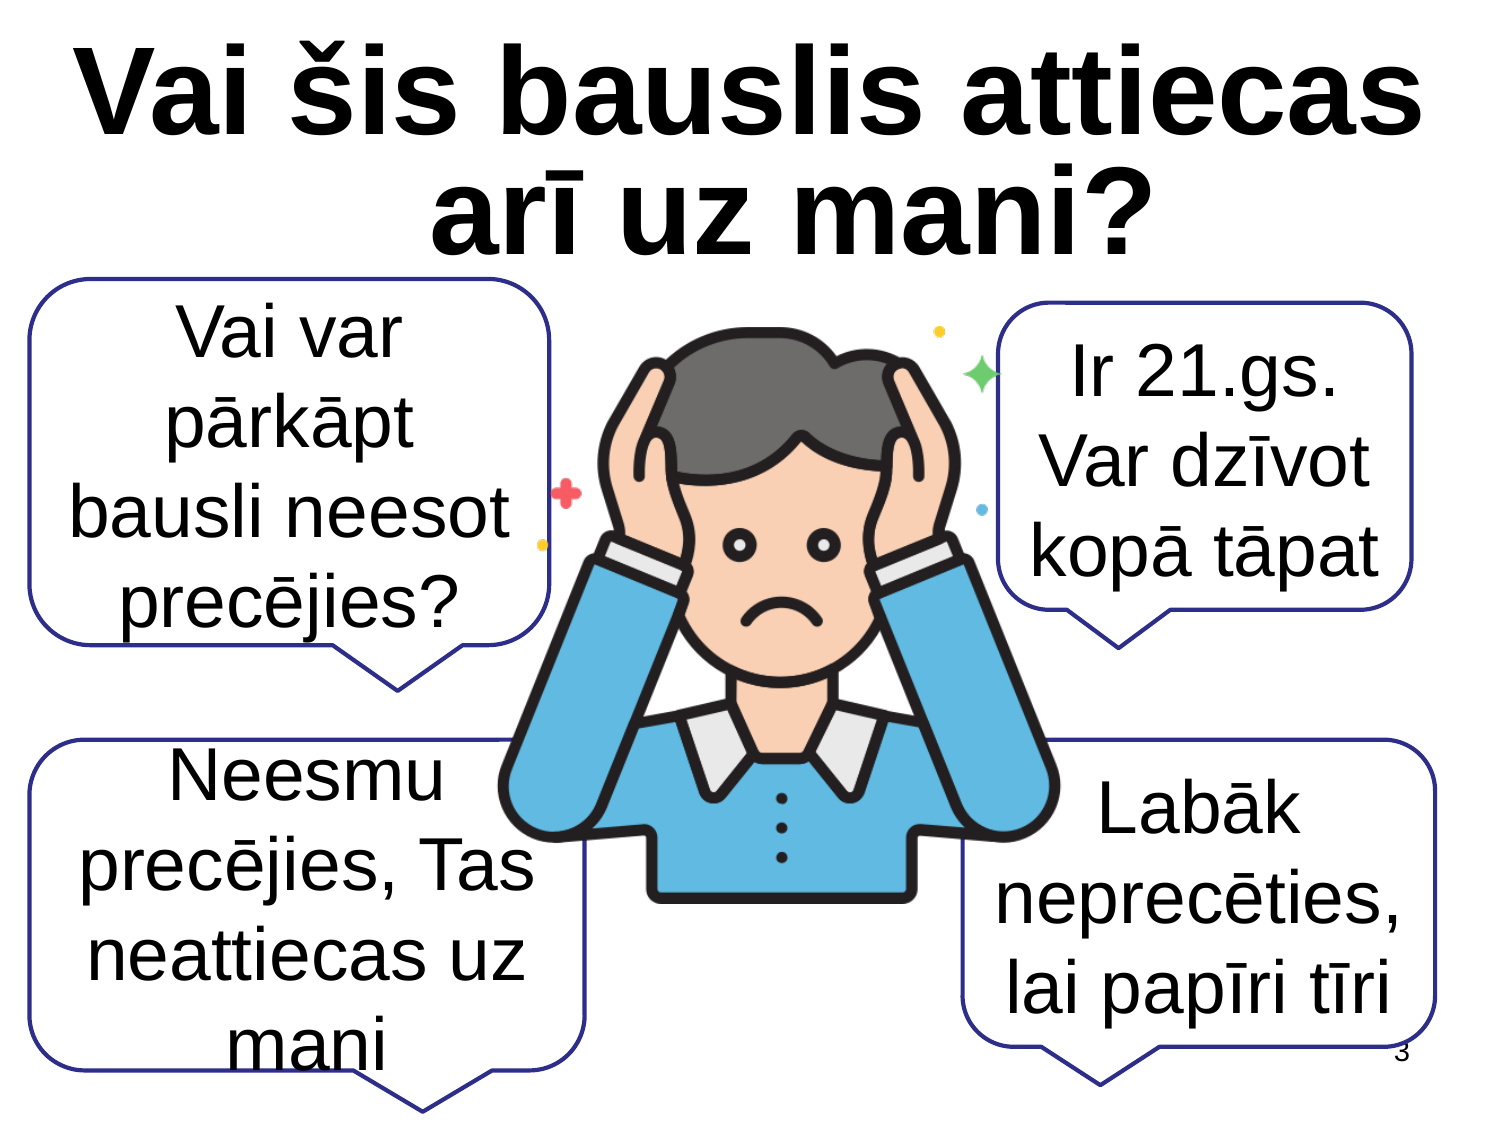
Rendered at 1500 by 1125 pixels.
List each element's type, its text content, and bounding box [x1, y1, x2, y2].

picture [489, 326, 1068, 904]
text_box Neesmu precējies, Tas neattiecas uz mani [27, 737, 587, 1114]
slide_number 3 [1074, 1030, 1426, 1103]
text_box Vai šis bauslis attiecas arī uz mani? [0, 30, 1500, 286]
text_box Labāk neprecēties, lai papīri tīri [960, 737, 1438, 1087]
text_box Vai var pārkāpt bausli neesot precējies? [27, 276, 550, 693]
text_box Ir 21.gs. Var dzīvot kopā tāpat [1005, 300, 1414, 650]
